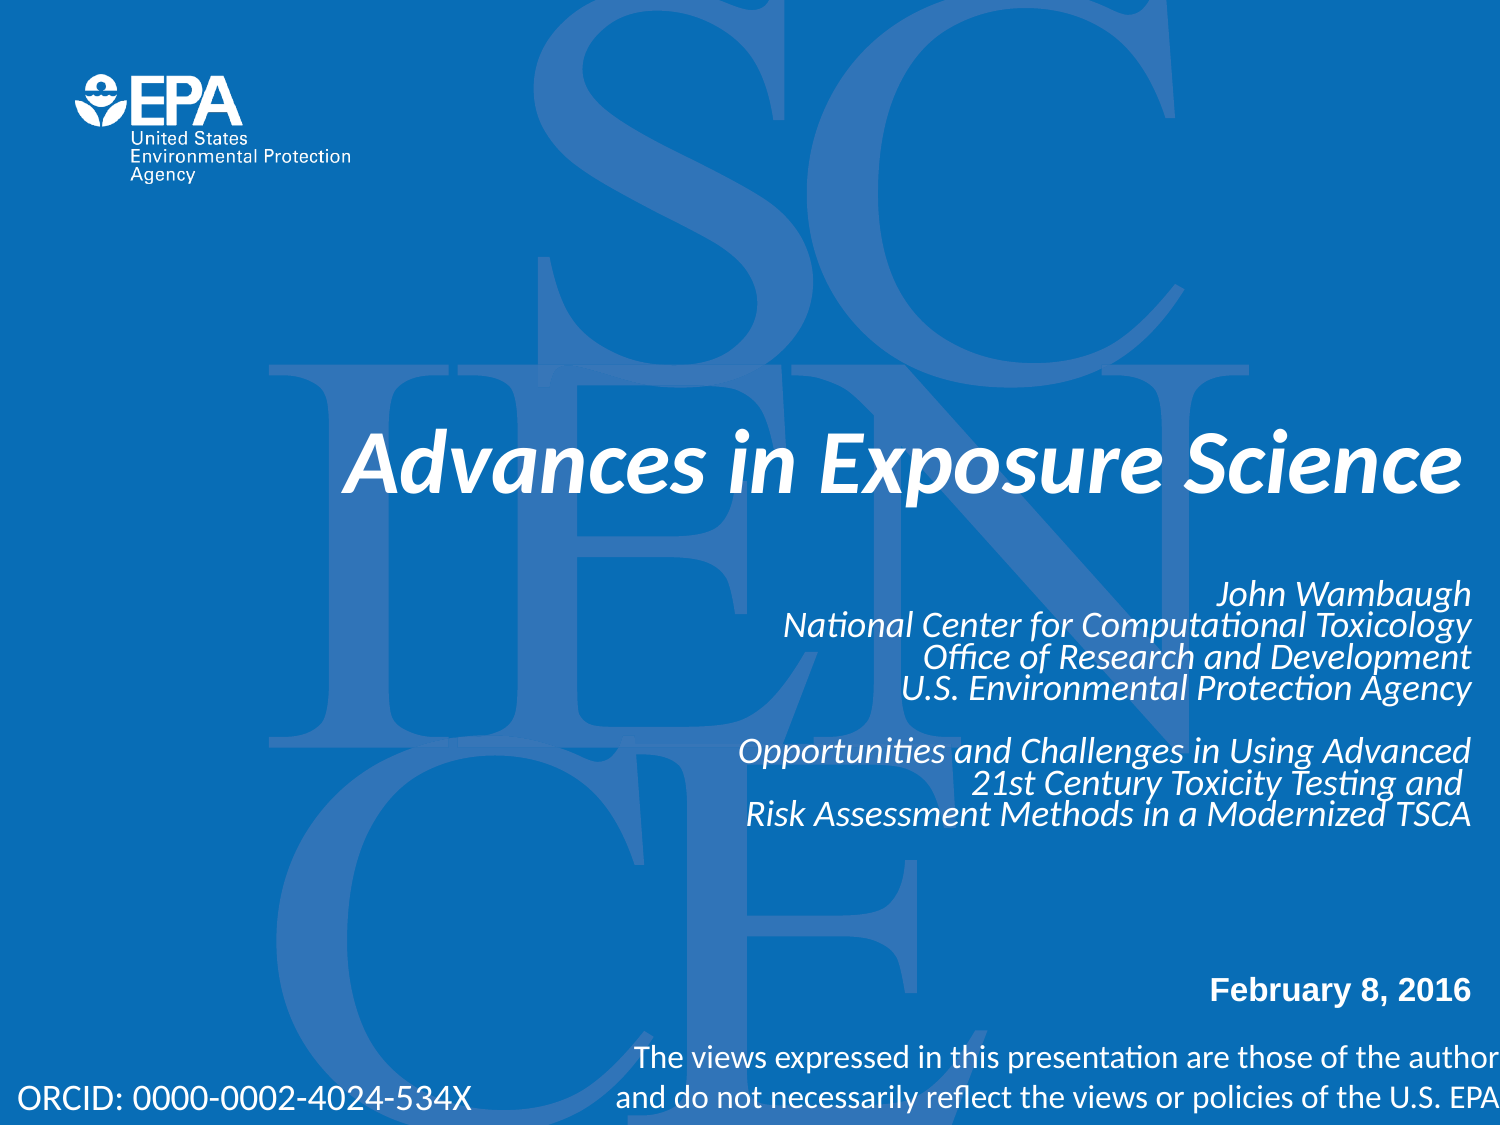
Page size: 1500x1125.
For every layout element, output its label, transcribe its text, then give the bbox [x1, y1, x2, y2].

picture [75, 74, 350, 184]
text_box February 8, 2016 [1094, 943, 1473, 1009]
text_box The views expressed in this presentation are those of the author and do not necessarily reflect the views or policies of the U.S. EPA [592, 1027, 1500, 1125]
text_box ORCID: 0000-0002-4024-534X [2, 1065, 487, 1125]
title Advances in Exposure Science [323, 96, 1487, 513]
subtitle John Wambaugh National Center for Computational Toxicology Office of Research and Development U.S. Environmental Protection Agency Opportunities and Challenges in Using Advanced 21st Century Toxicity Testing and Risk Assessment Methods in a Modernized TSCA [721, 581, 1473, 943]
